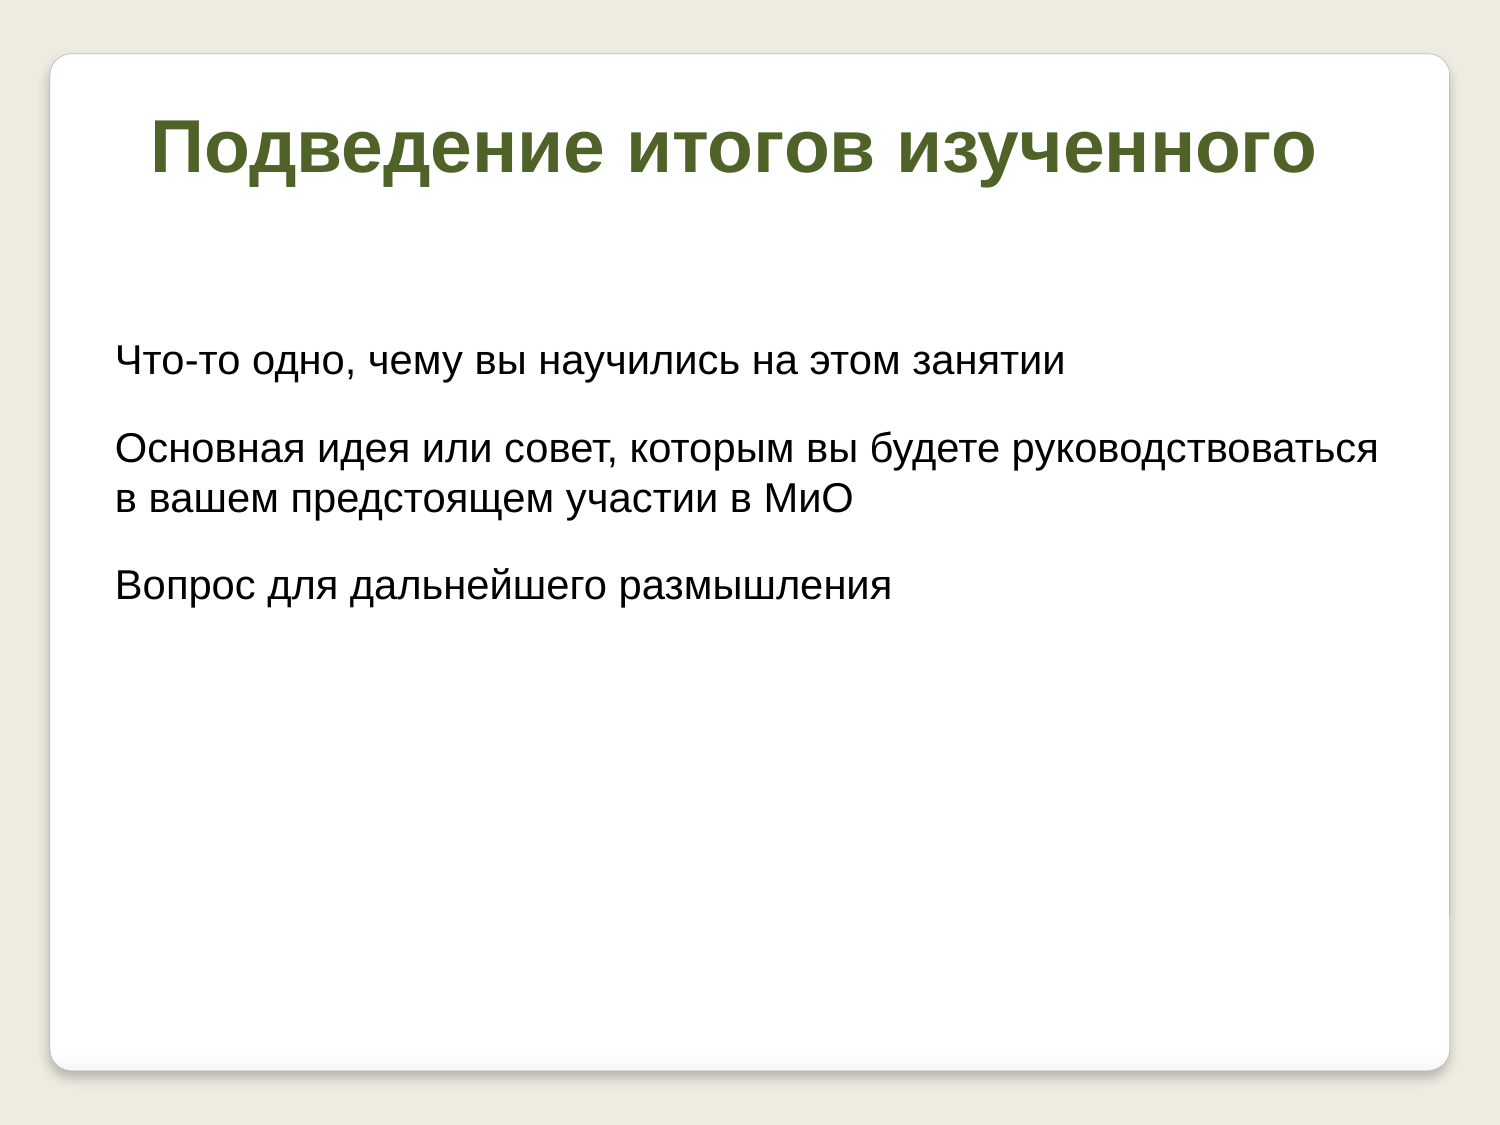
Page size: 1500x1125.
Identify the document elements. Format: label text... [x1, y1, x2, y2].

title Подведение итогов изученного [135, 90, 1443, 327]
list Что-то одно, чему вы научились на этом занятии Основная идея или совет, которым вы будете руководствоваться в вашем предстоящем участии в МиО Вопрос для дальнейшего размышления [100, 255, 1400, 965]
